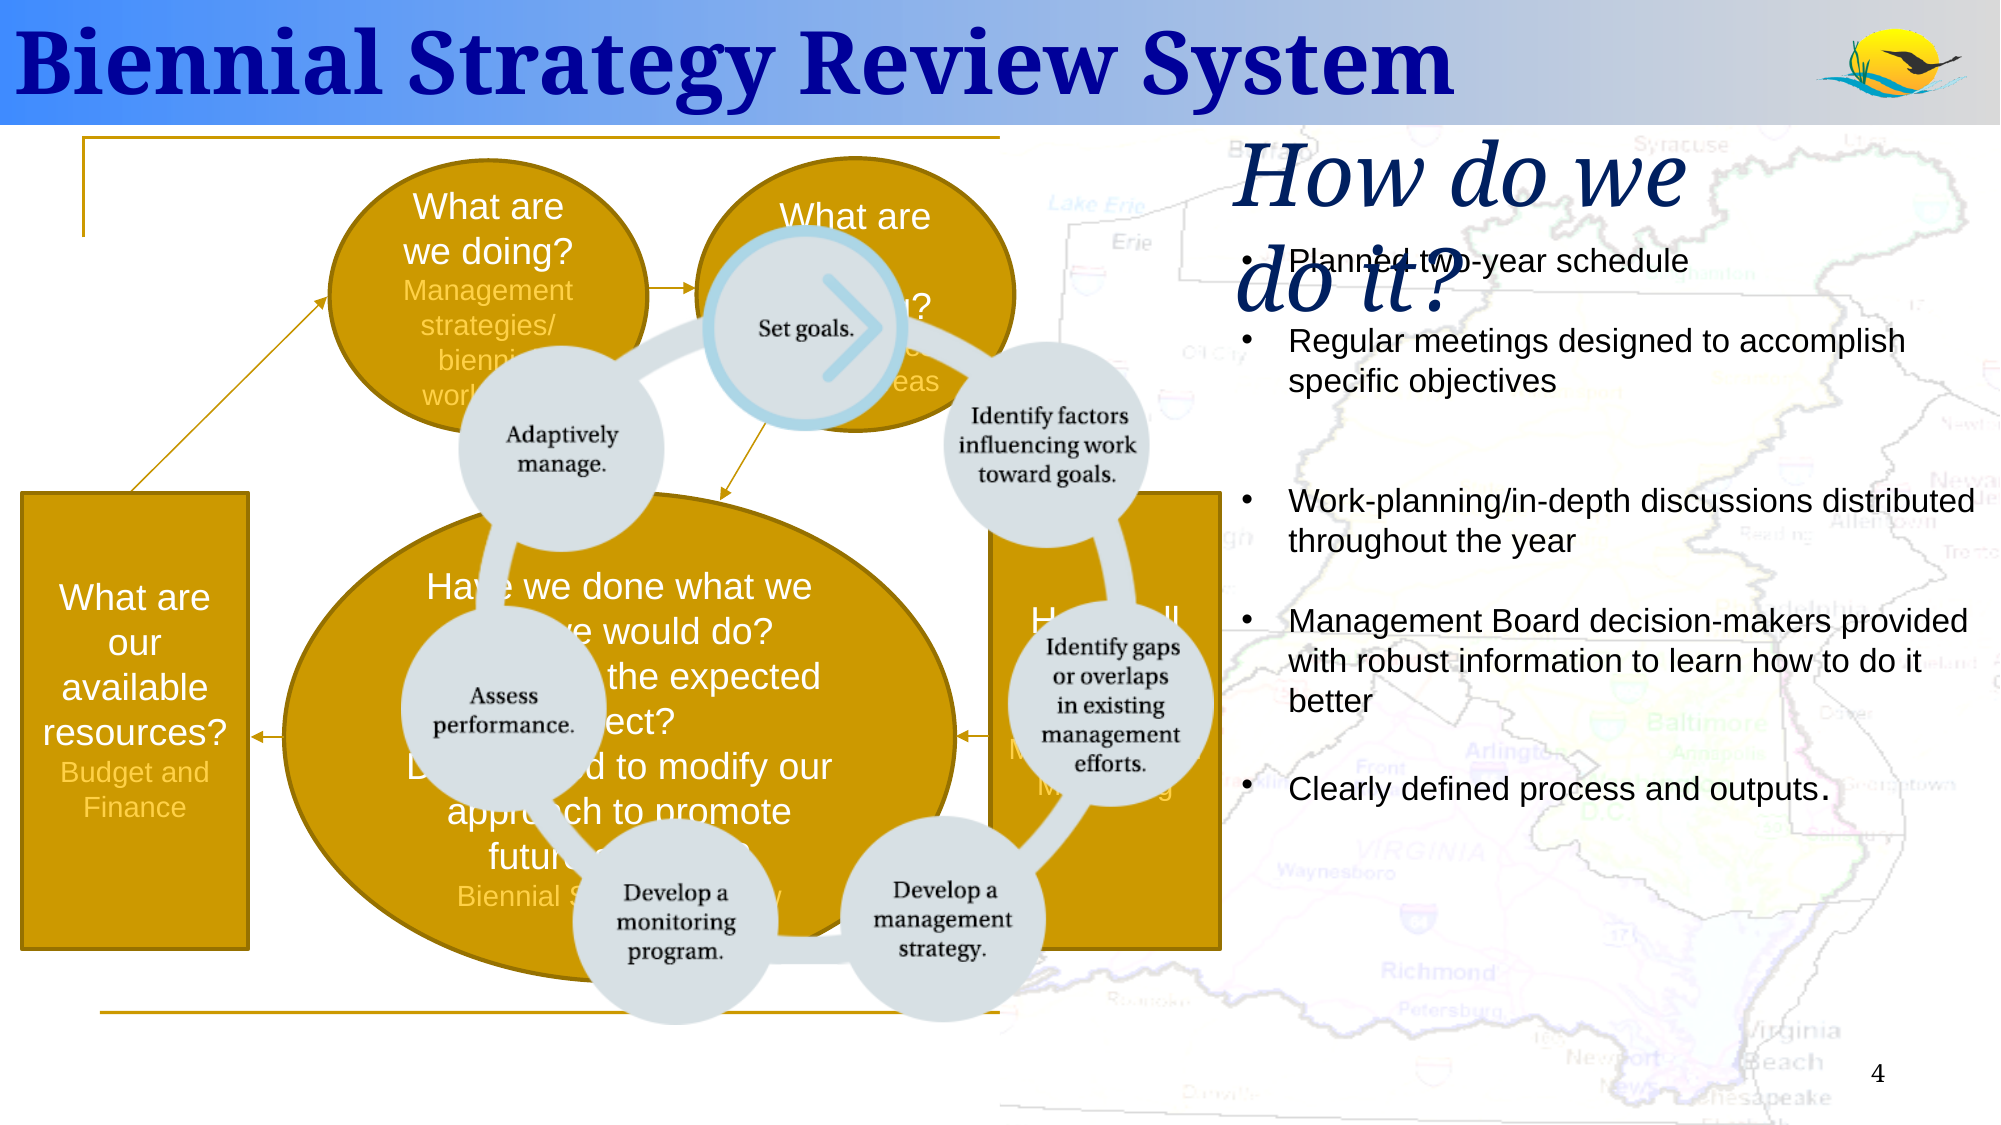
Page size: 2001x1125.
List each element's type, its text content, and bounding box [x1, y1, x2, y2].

text_box Biennial Strategy Review System [0, 0, 2000, 120]
text_box How well are we doing? Measuring and Monitoring [1218, 491, 1222, 951]
picture [400, 225, 1214, 1025]
text_box What are our available resources? Budget and Finance [20, 491, 250, 951]
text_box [129, 296, 328, 493]
text_box Have we done what we said we would do? Is it having the expected effect? Do we need to modify our approach to promote future success? Biennial Strategy Review [281, 552, 395, 921]
text_box What are we learning? Case studies, priority areas [716, 156, 994, 224]
text_box What are we doing? Management strategies/ biennial workplans [327, 158, 626, 410]
slide_number 4 [1433, 1023, 1901, 1100]
text_box How do we do it? [1219, 120, 1814, 248]
text_box Planned two-year schedule Regular meetings designed to accomplish specific objectives Work-planning/in-depth discussions distributed throughout the year Management Board decision-makers provided with robust information to learn how to do it better Clearly defined process and outputs. [1226, 232, 2000, 817]
